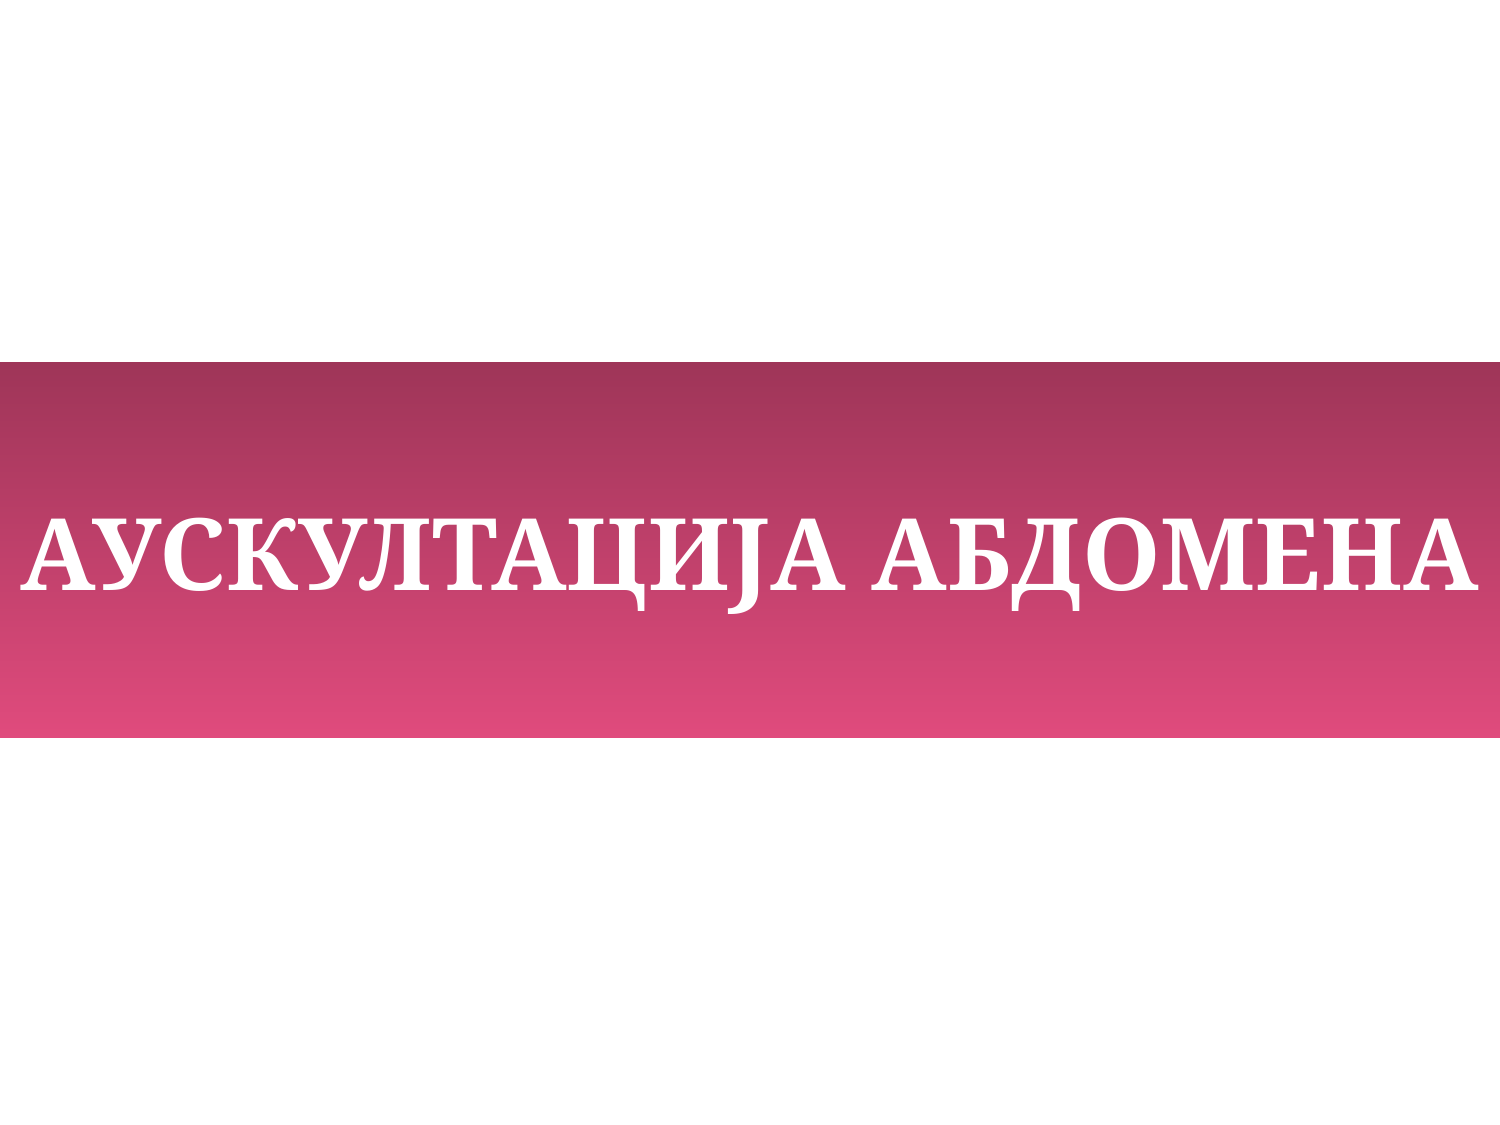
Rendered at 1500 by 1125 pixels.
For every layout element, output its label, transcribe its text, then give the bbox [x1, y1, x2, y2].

text_box АУСКУЛТАЦИЈА АБДОМЕНА [0, 362, 1500, 738]
